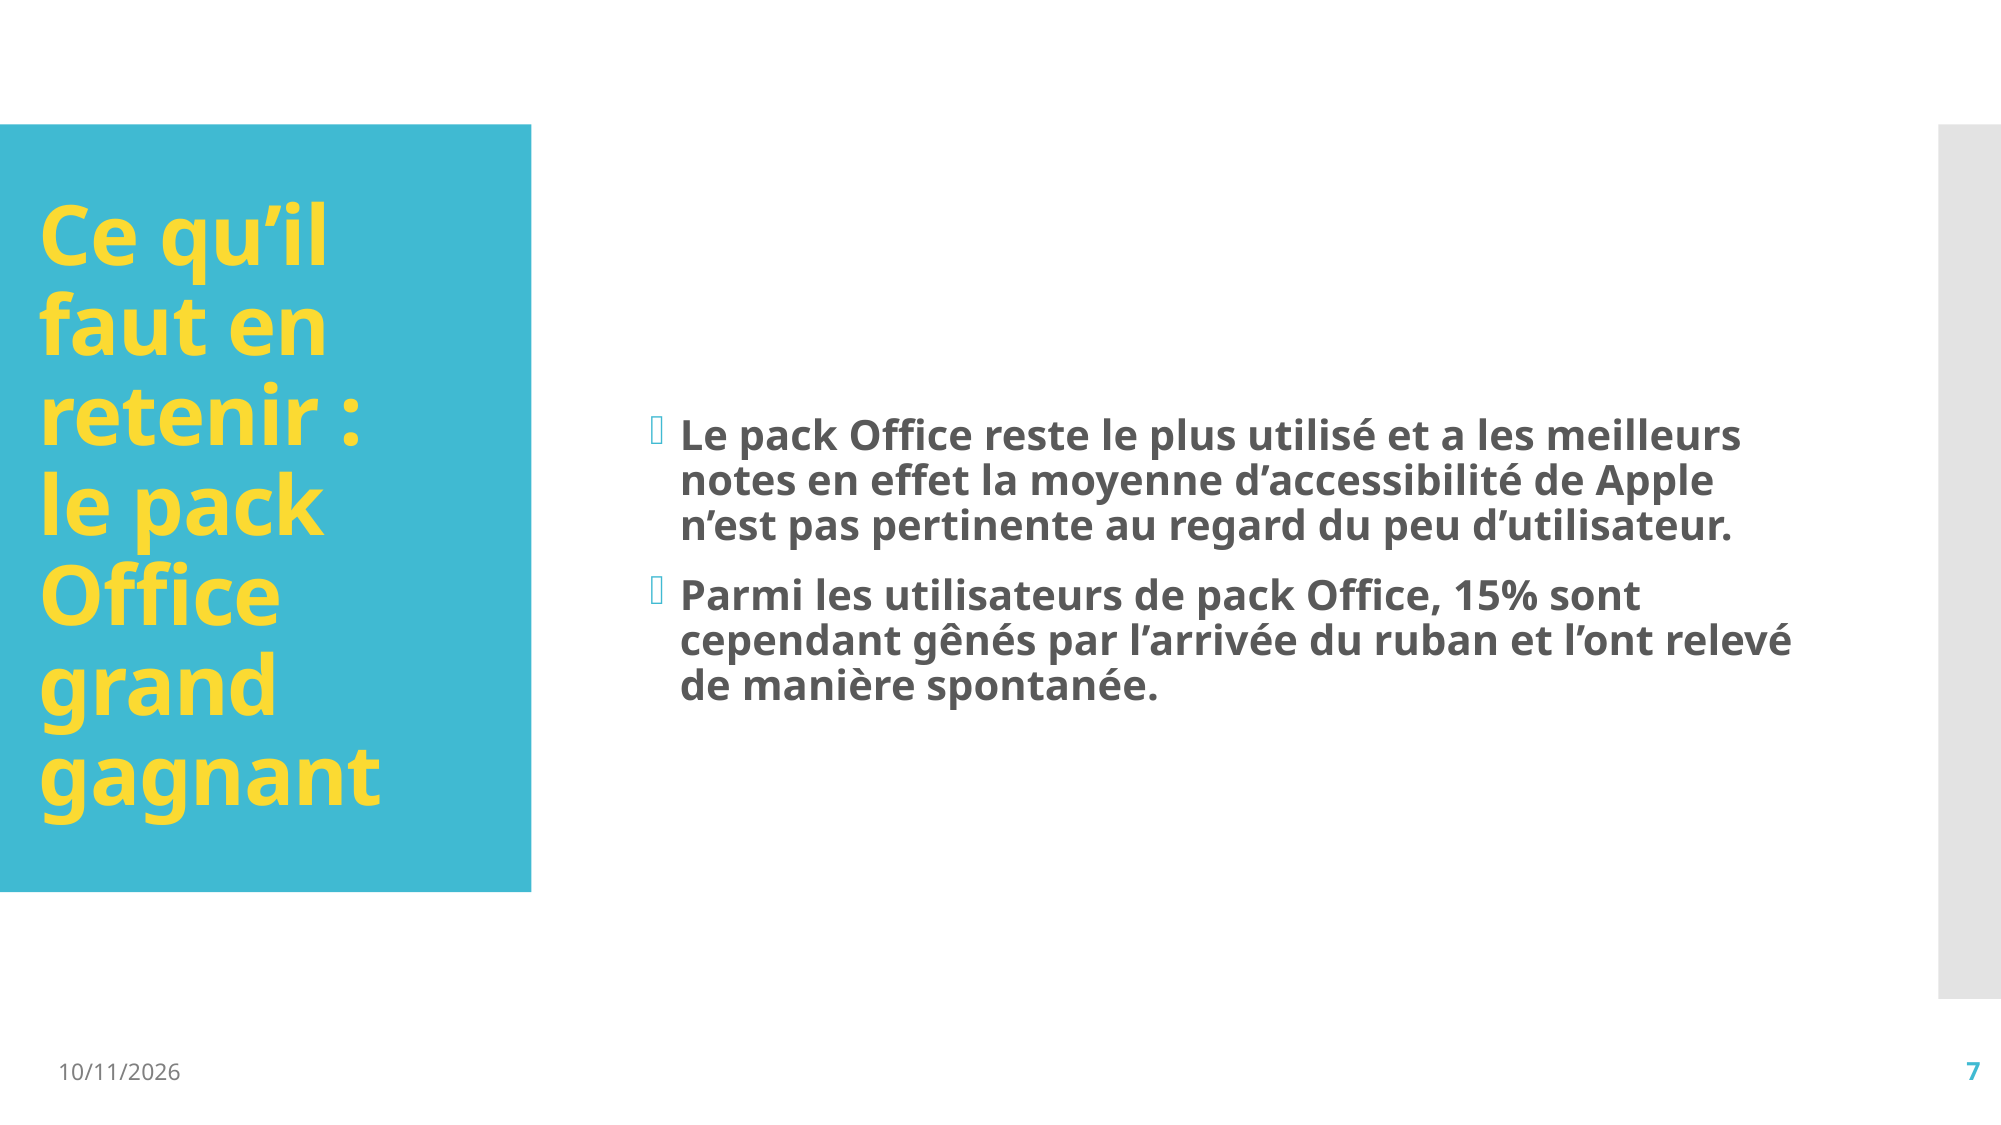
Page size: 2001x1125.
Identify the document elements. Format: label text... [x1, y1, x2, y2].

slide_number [43, 1042, 493, 1103]
slide_number 7 [1744, 1042, 1996, 1103]
list Le pack Office reste le plus utilisé et a les meilleurs notes en effet la moyenne d’accessibilité de Apple n’est pas pertinente au regard du peu d’utilisateur. Parmi les utilisateurs de pack Office, 15% sont cependant gênés par l’arrivée du ruban et l’ont relevé de manière spontanée. [634, 141, 1835, 982]
title Ce qu’il faut en retenir : le pack Office grand gagnant [23, 130, 508, 886]
